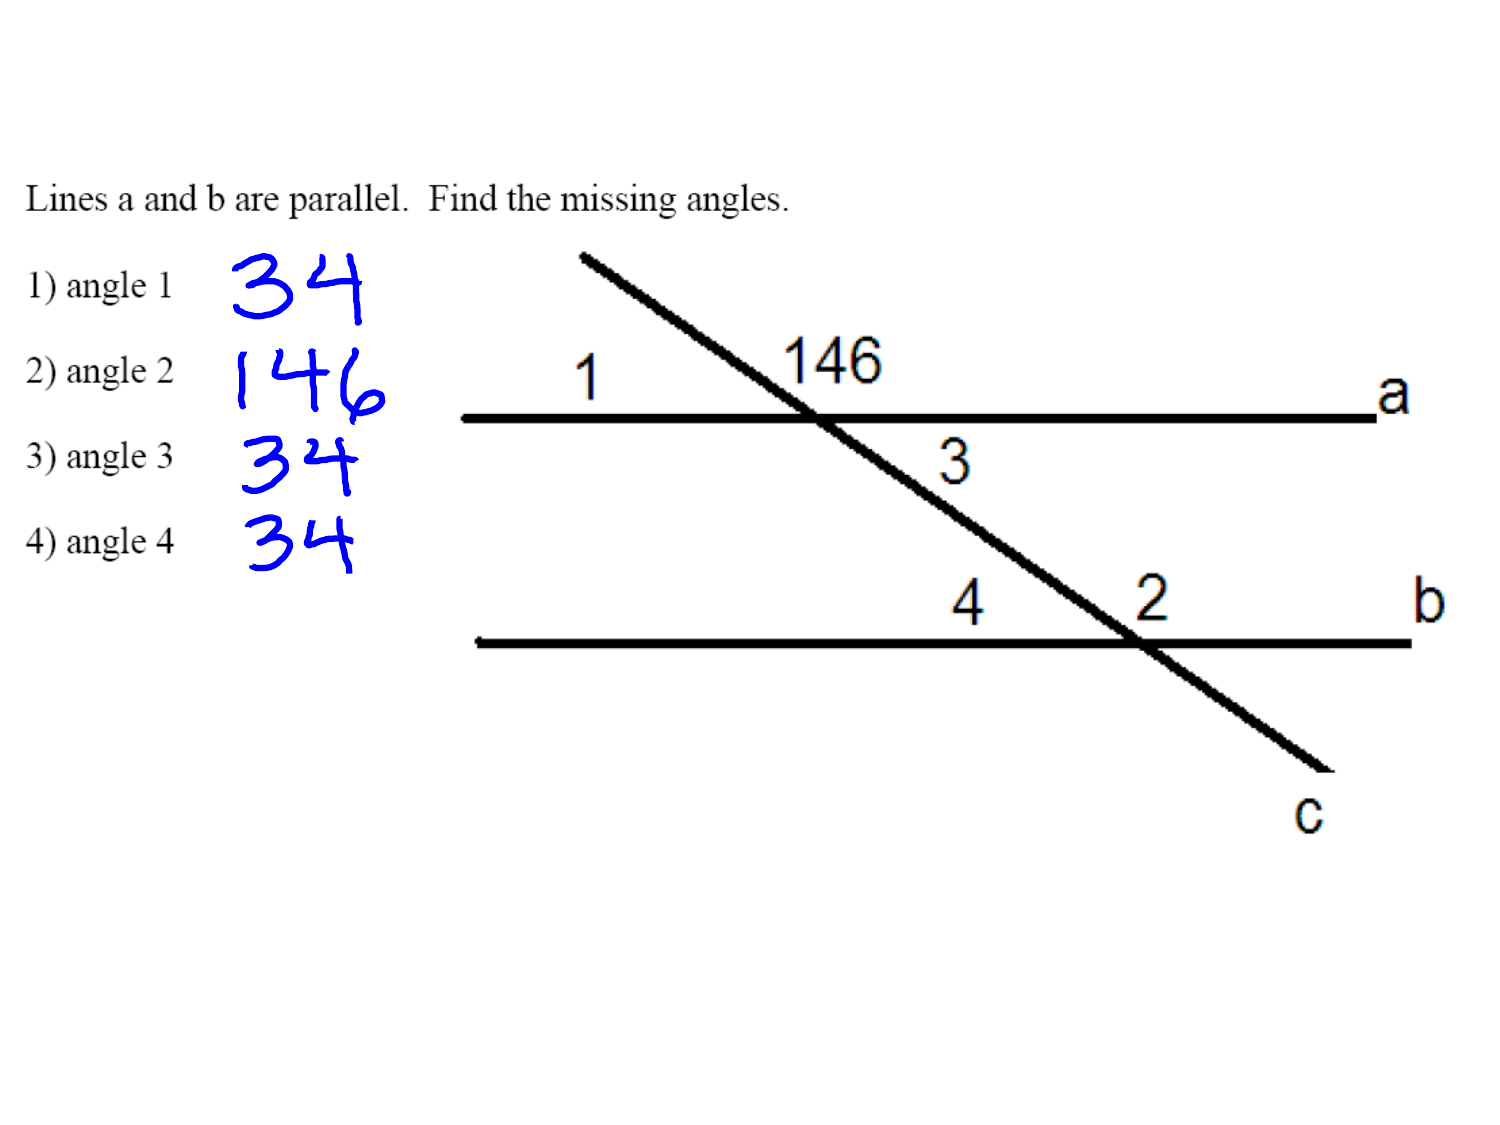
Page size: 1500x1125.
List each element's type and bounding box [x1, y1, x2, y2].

picture [0, 169, 1500, 851]
